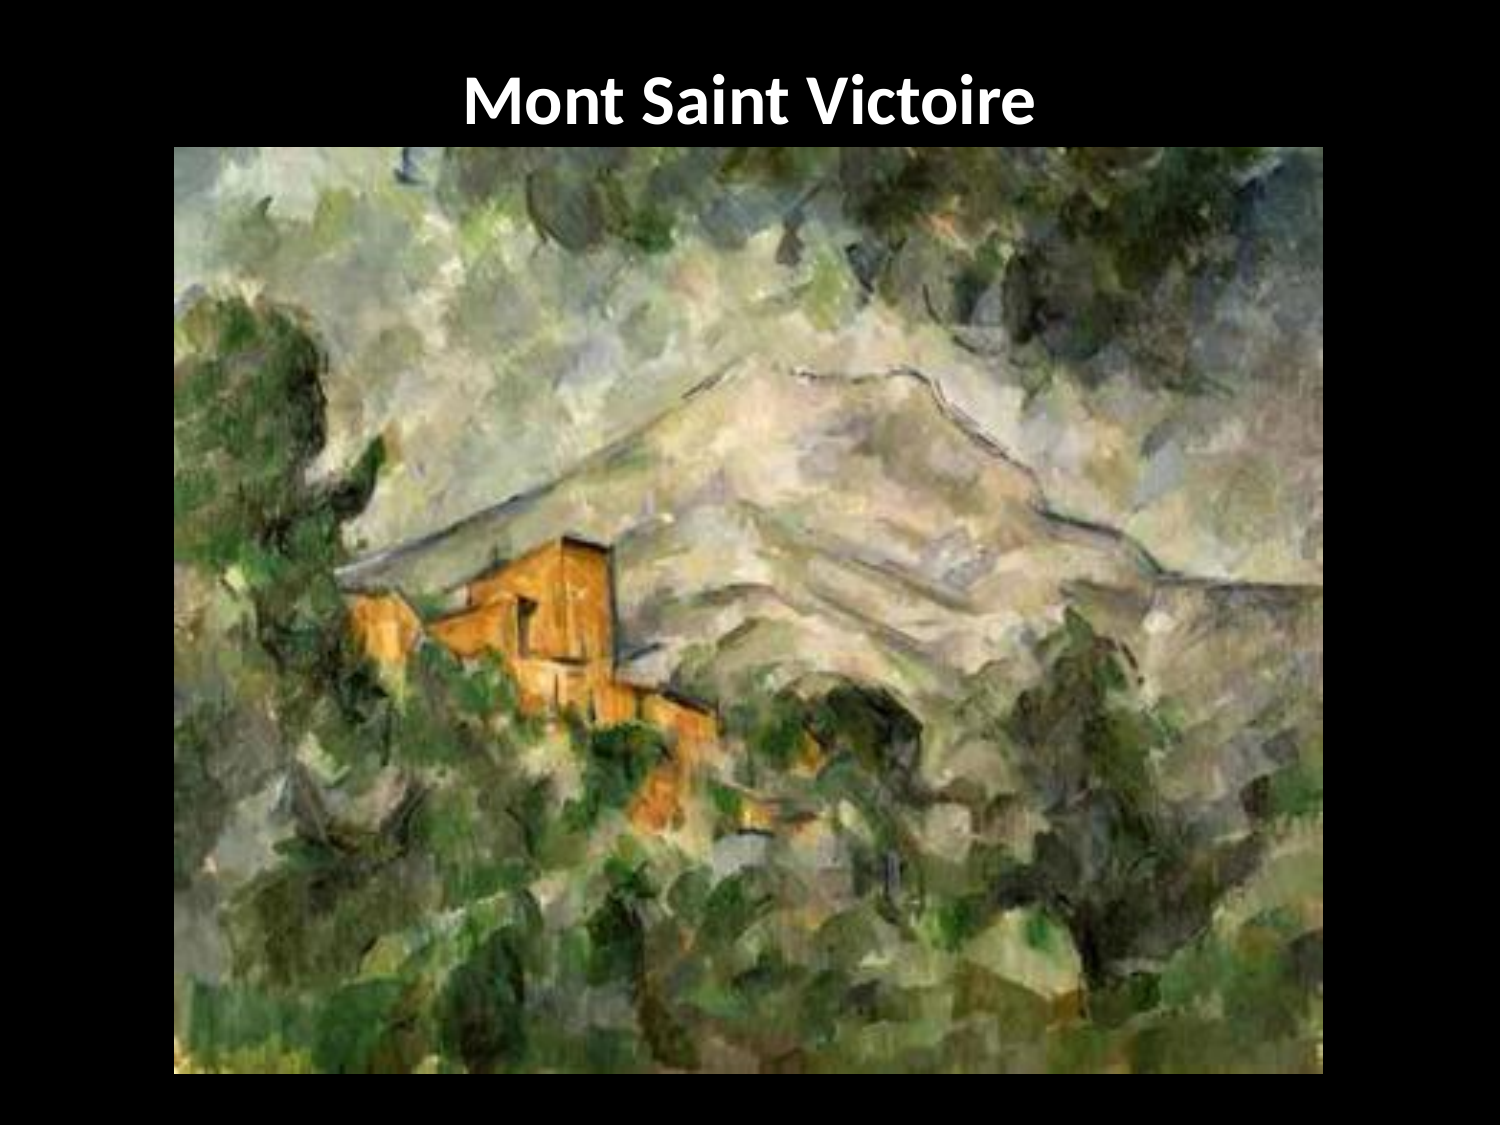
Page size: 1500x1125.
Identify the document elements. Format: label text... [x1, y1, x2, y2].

title Mont Saint Victoire [75, 45, 1425, 233]
picture [174, 146, 1323, 1074]
